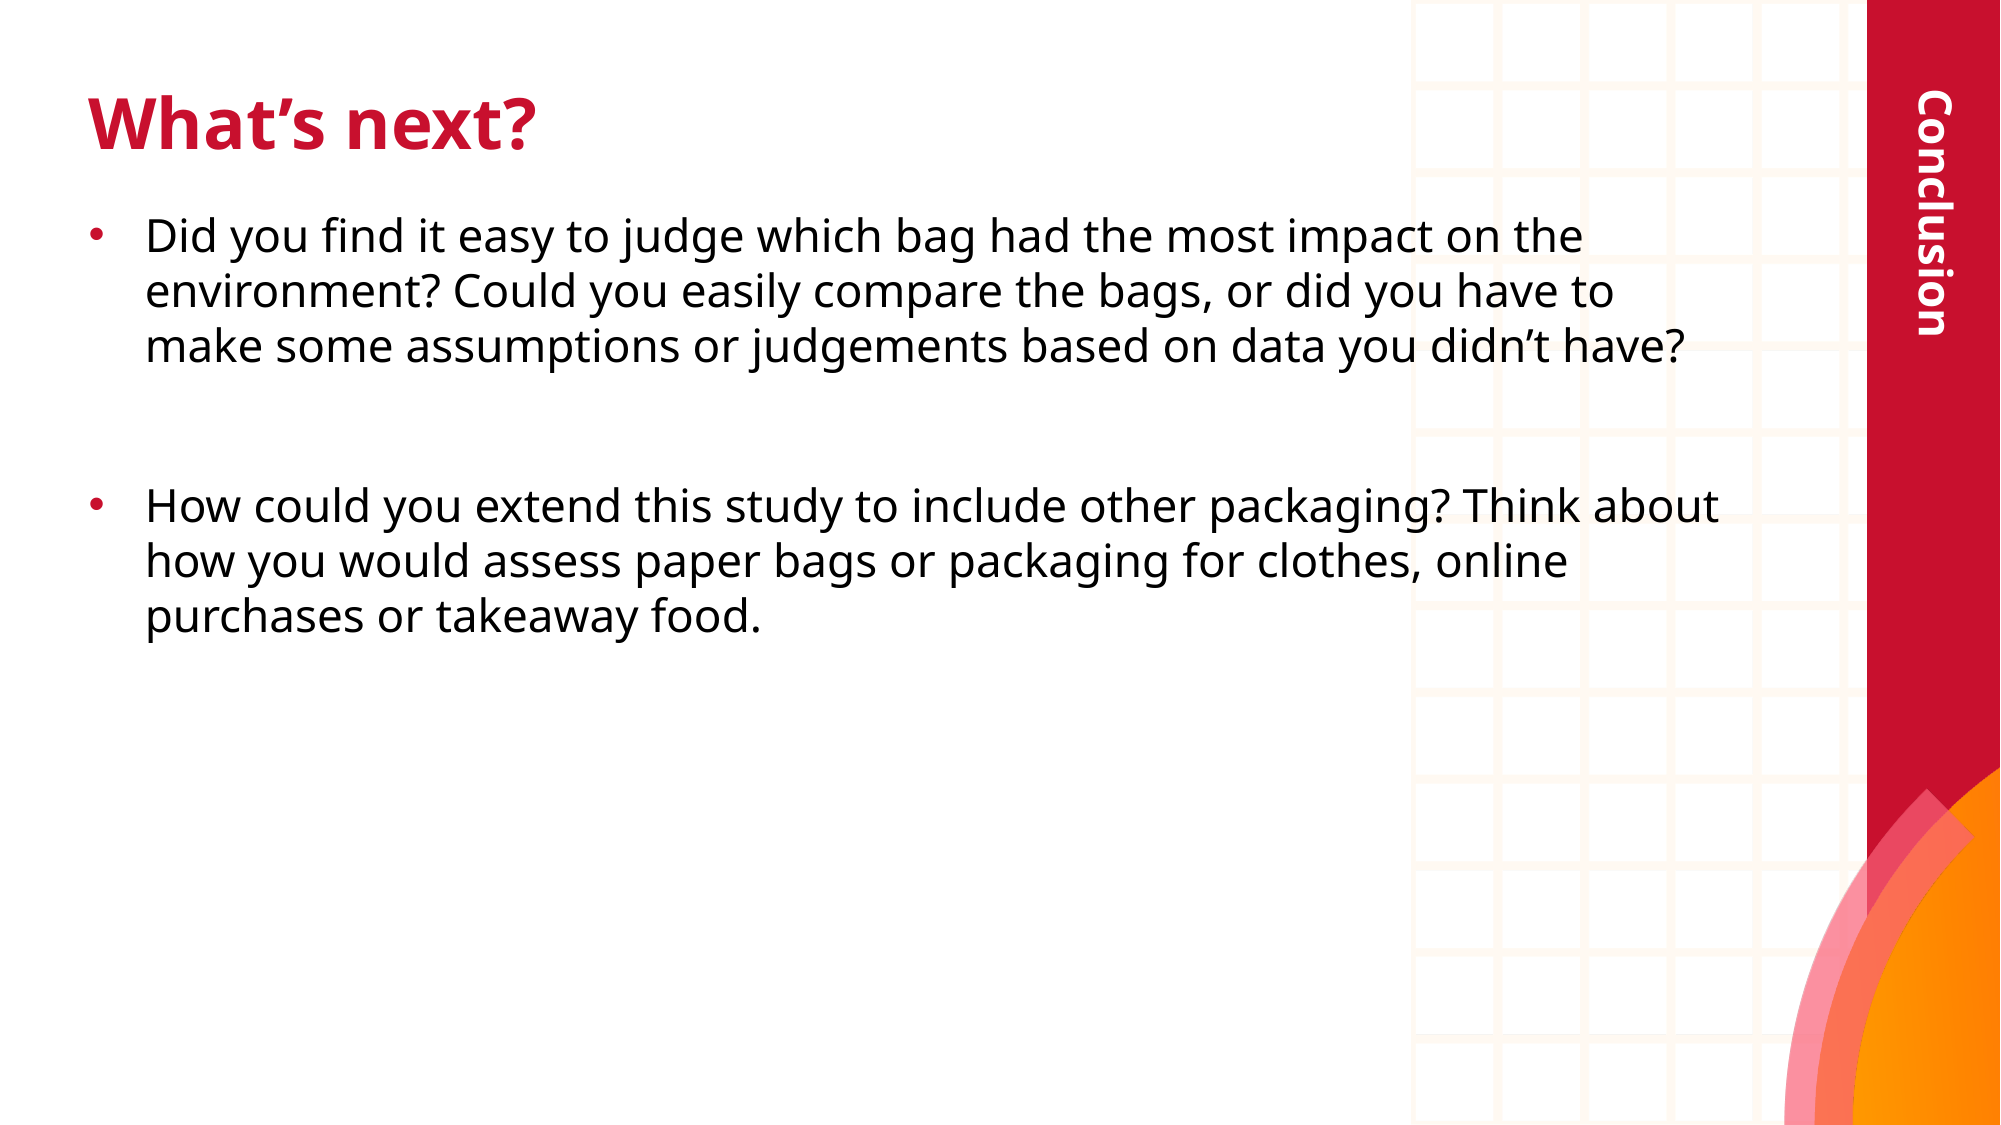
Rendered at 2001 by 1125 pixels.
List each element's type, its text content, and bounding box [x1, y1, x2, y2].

text_box Conclusion [1867, 88, 2000, 765]
title What’s next? [88, 88, 1743, 161]
list Did you find it easy to judge which bag had the most impact on the environment? Could you easily compare the bags, or did you have to make some assumptions or judgements based on data you didn’t have? How could you extend this study to include other packaging? Think about how you would assess paper bags or packaging for clothes, online purchases or takeaway food. [88, 206, 1743, 1034]
picture [1411, 0, 2000, 1125]
